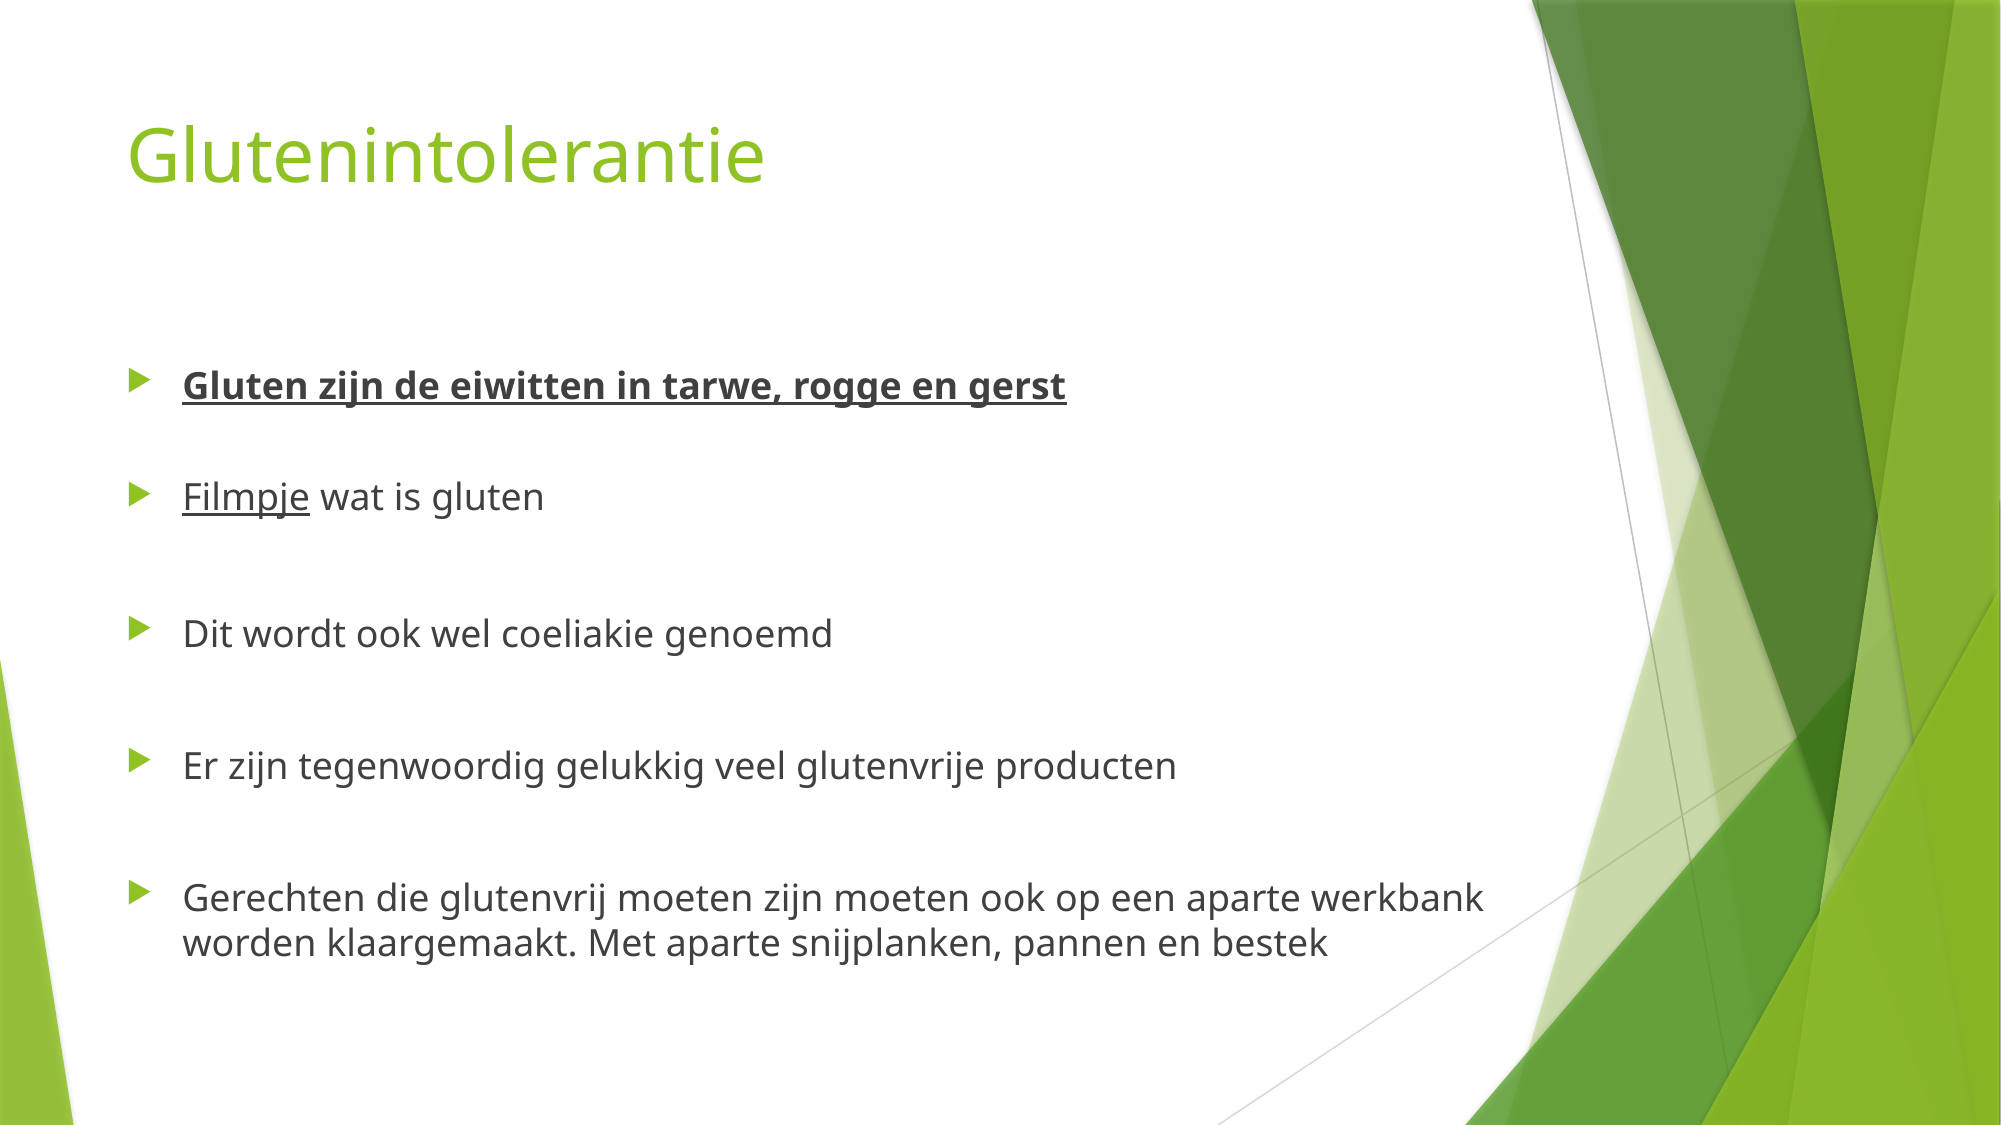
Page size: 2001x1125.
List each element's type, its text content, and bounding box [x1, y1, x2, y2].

list Gluten zijn de eiwitten in tarwe, rogge en gerst Filmpje wat is gluten Dit wordt ook wel coeliakie genoemd Er zijn tegenwoordig gelukkig veel glutenvrije producten Gerechten die glutenvrij moeten zijn moeten ook op een aparte werkbank worden klaargemaakt. Met aparte snijplanken, pannen en bestek [111, 354, 1522, 992]
title Glutenintolerantie [111, 99, 1522, 317]
